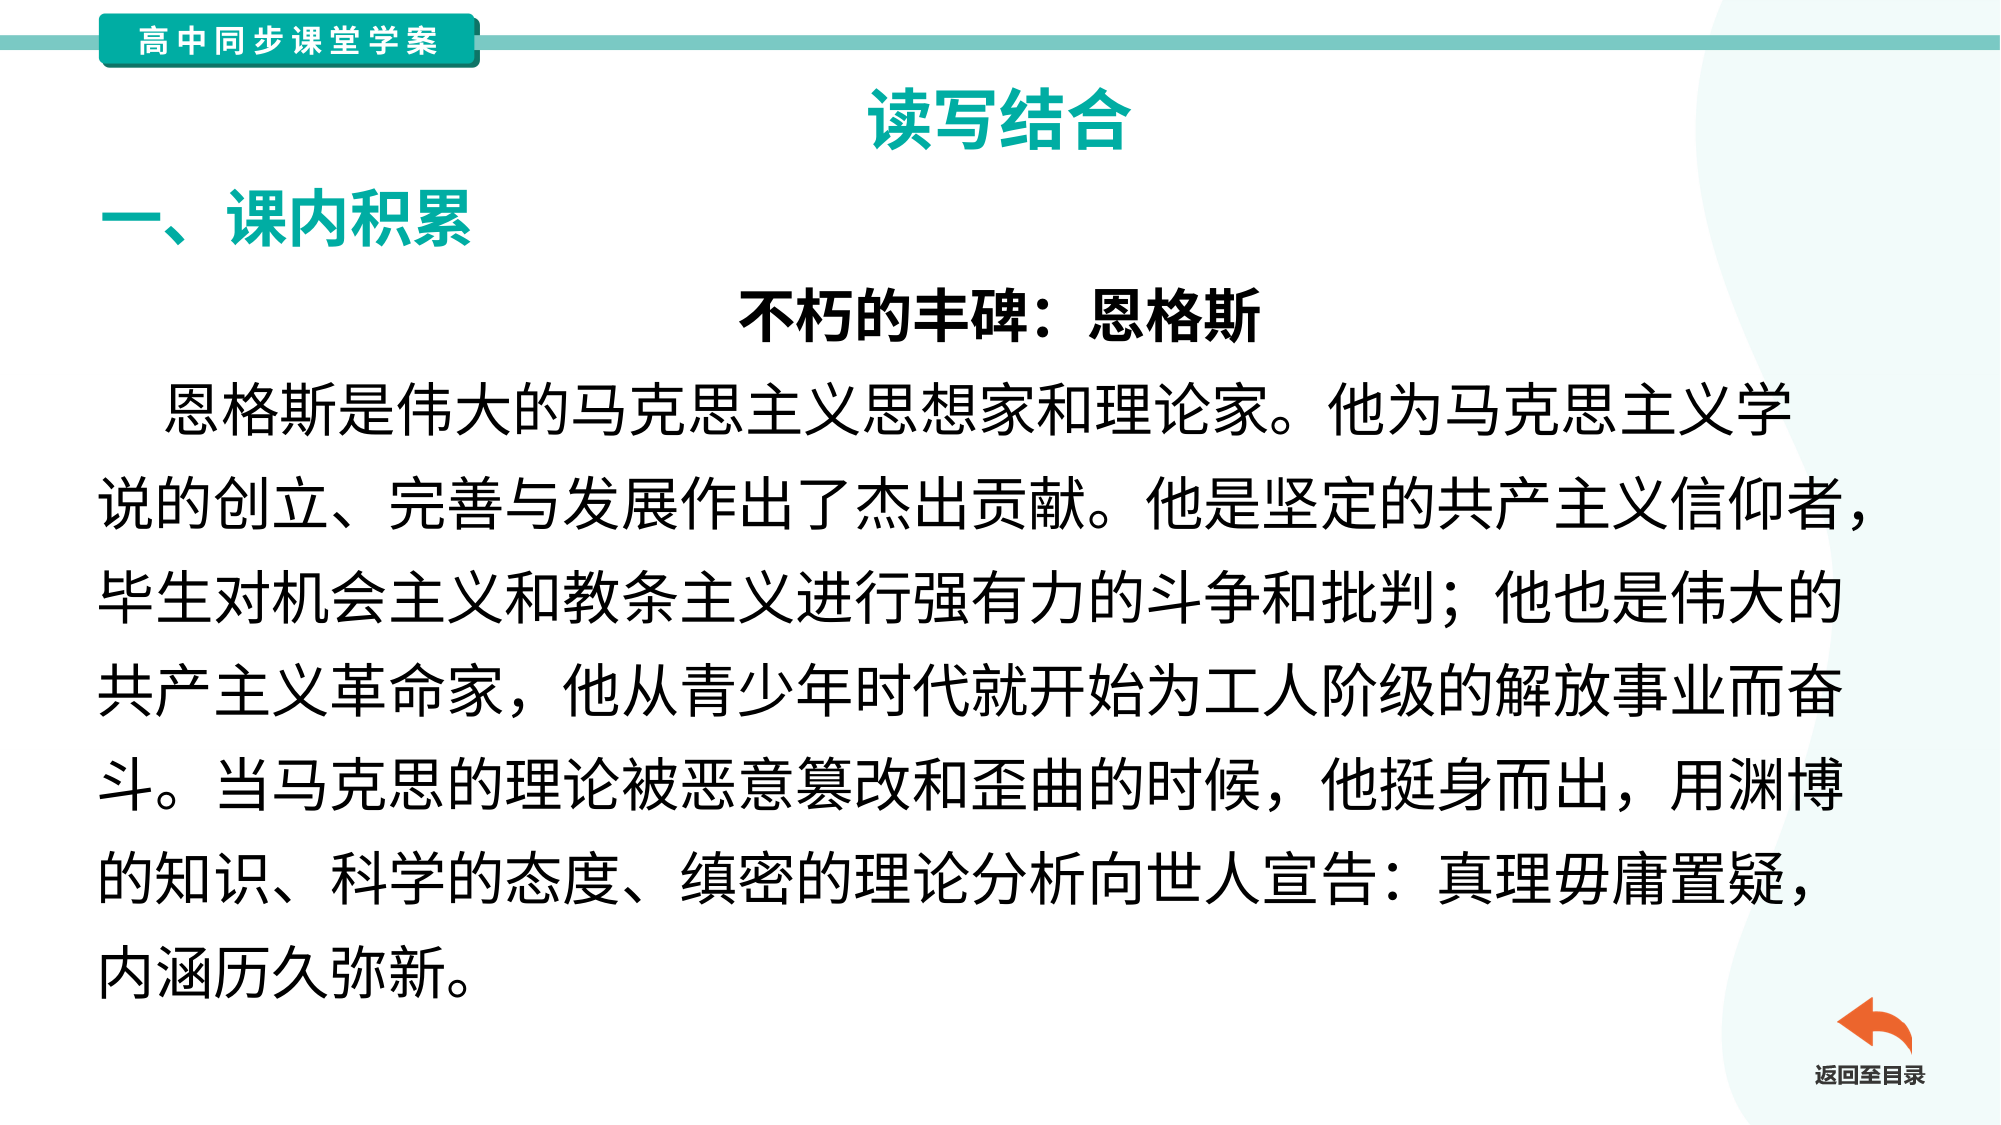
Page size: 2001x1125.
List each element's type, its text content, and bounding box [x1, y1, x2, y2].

picture [0, 0, 2000, 1125]
text_box 不朽的丰碑：恩格斯 恩格斯是伟大的马克思主义思想家和理论家。他为马克思主义学 说的创立、完善与发展作出了杰出贡献。他是坚定的共产主义信仰者， 毕生对机会主义和教条主义进行强有力的斗争和批判；他也是伟大的 共产主义革命家，他从青少年时代就开始为工人阶级的解放事业而奋 斗。当马克思的理论被恶意篡改和歪曲的时候，他挺身而出，用渊博 的知识、科学的态度、缜密的理论分析向世人宣告：真理毋庸置疑， 内涵历久弥新。 [100, 255, 1899, 1006]
text_box 读写结合 [100, 76, 1899, 156]
text_box 一、课内积累 [100, 156, 1899, 255]
